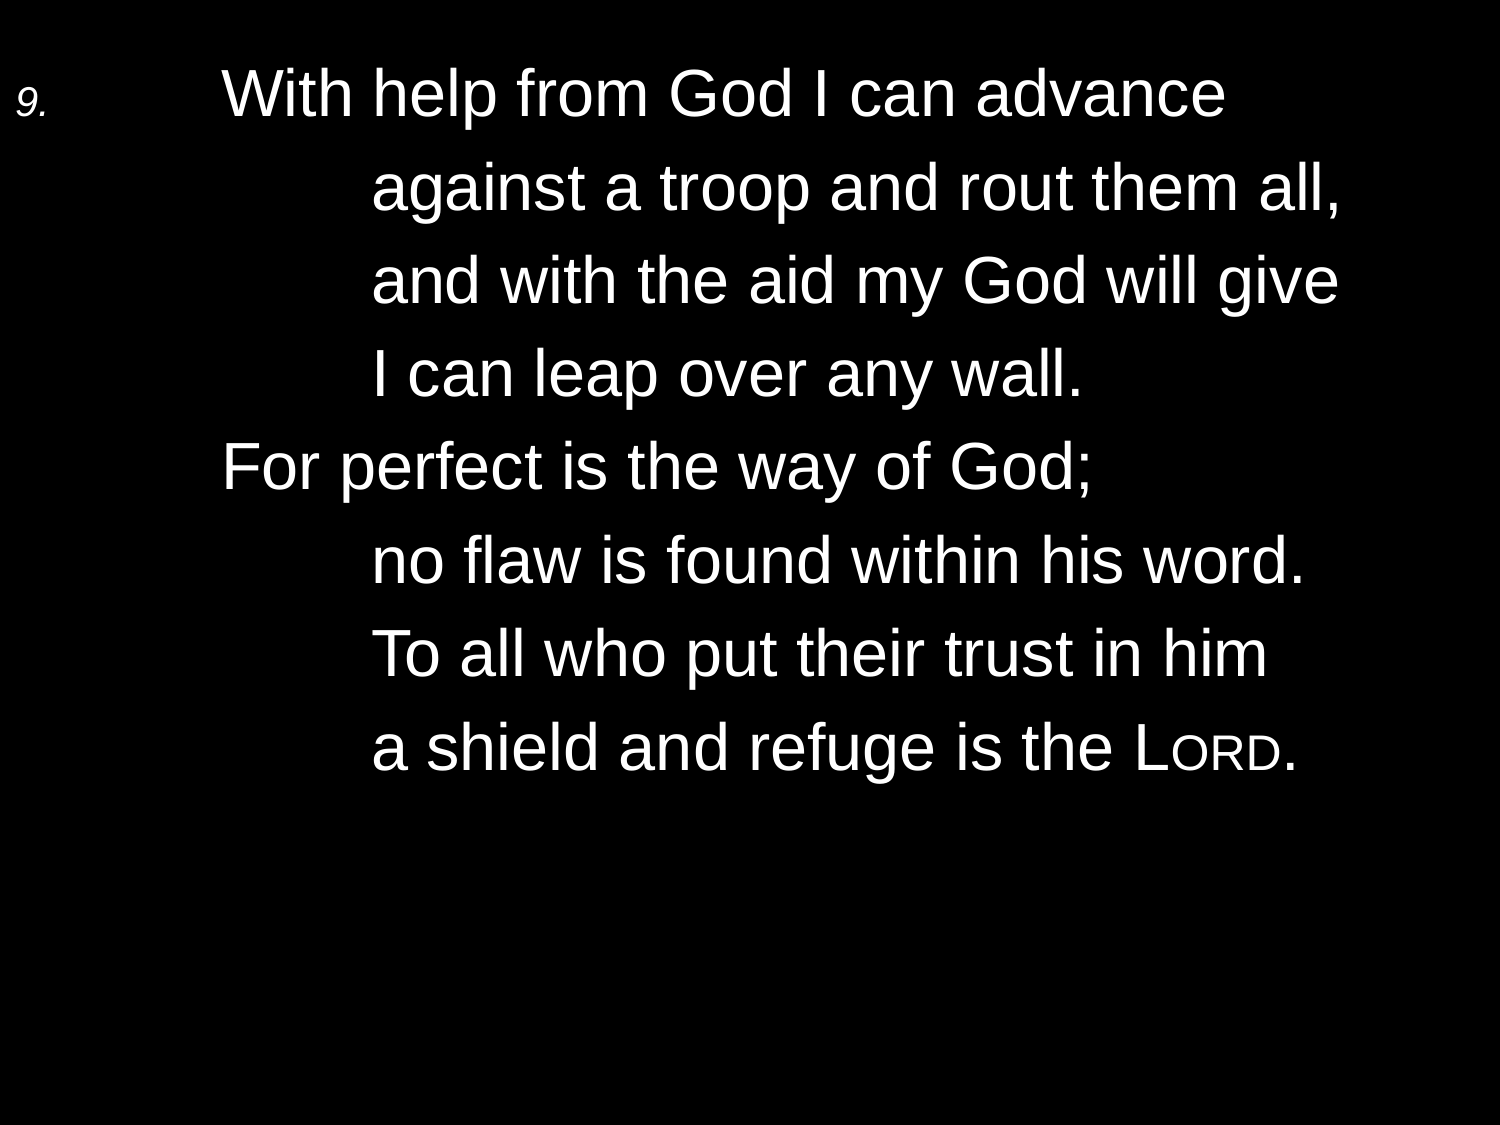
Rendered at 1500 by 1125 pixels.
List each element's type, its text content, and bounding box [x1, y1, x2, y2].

list 9. With help from God I can advance against a troop and rout them all, and with the aid my God will give I can leap over any wall. For perfect is the way of God; no flaw is found within his word. To all who put their trust in him a shield and refuge is the Lord. [0, 42, 1500, 1047]
